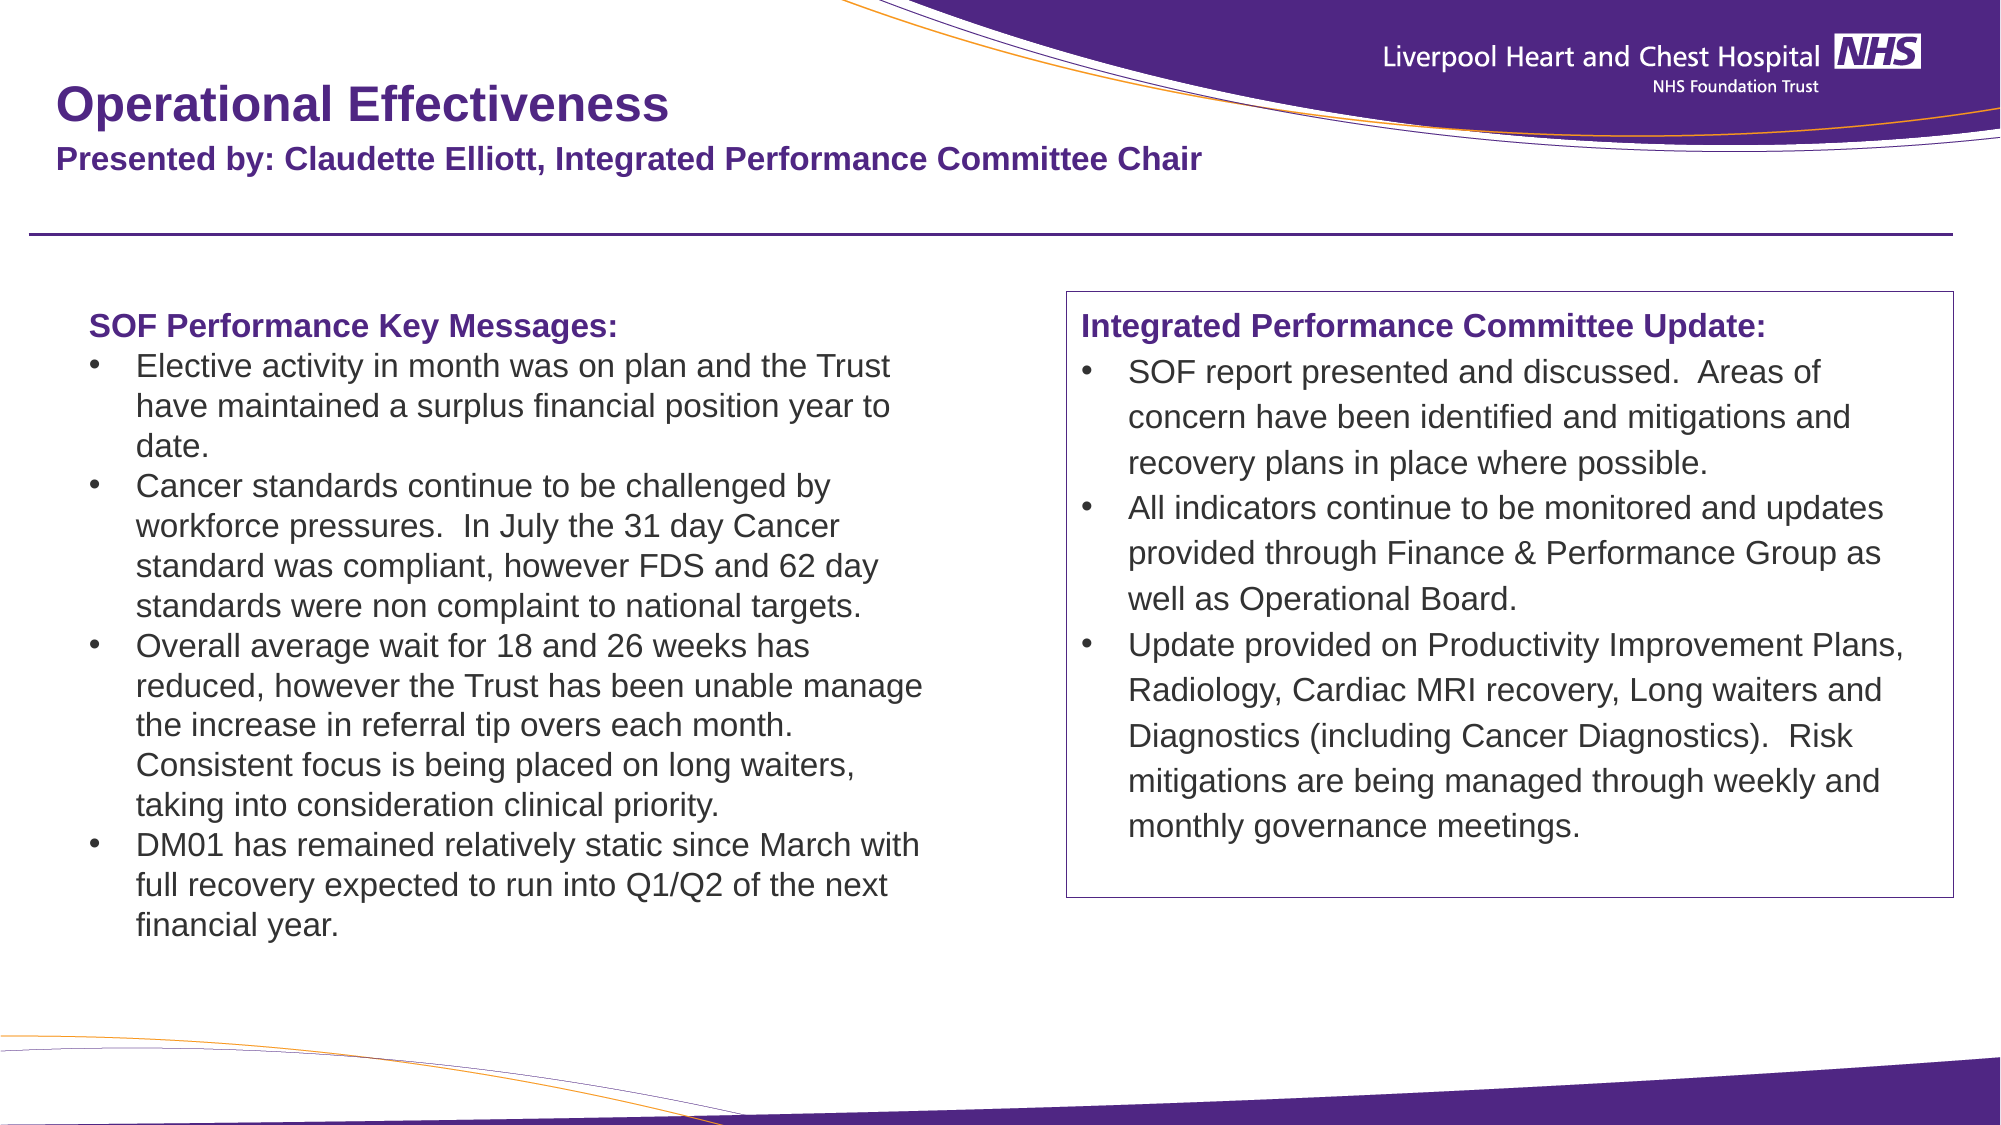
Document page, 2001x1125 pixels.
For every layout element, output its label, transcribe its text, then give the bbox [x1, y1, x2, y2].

text_box Integrated Performance Committee Update: SOF report presented and discussed. Areas of concern have been identified and mitigations and recovery plans in place where possible. All indicators continue to be monitored and updates provided through Finance & Performance Group as well as Operational Board. Update provided on Productivity Improvement Plans, Radiology, Cardiac MRI recovery, Long waiters and Diagnostics (including Cancer Diagnostics). Risk mitigations are being managed through weekly and monthly governance meetings. [1066, 291, 1954, 898]
picture [0, 0, 2001, 1125]
title Operational Effectiveness Presented by: Claudette Elliott, Integrated Performance Committee Chair [40, 46, 1921, 185]
text_box SOF Performance Key Messages: Elective activity in month was on plan and the Trust have maintained a surplus financial position year to date. Cancer standards continue to be challenged by workforce pressures. In July the 31 day Cancer standard was compliant, however FDS and 62 day standards were non complaint to national targets. Overall average wait for 18 and 26 weeks has reduced, however the Trust has been unable manage the increase in referral tip overs each month. Consistent focus is being placed on long waiters, taking into consideration clinical priority. DM01 has remained relatively static since March with full recovery expected to run into Q1/Q2 of the next financial year. [74, 291, 961, 951]
